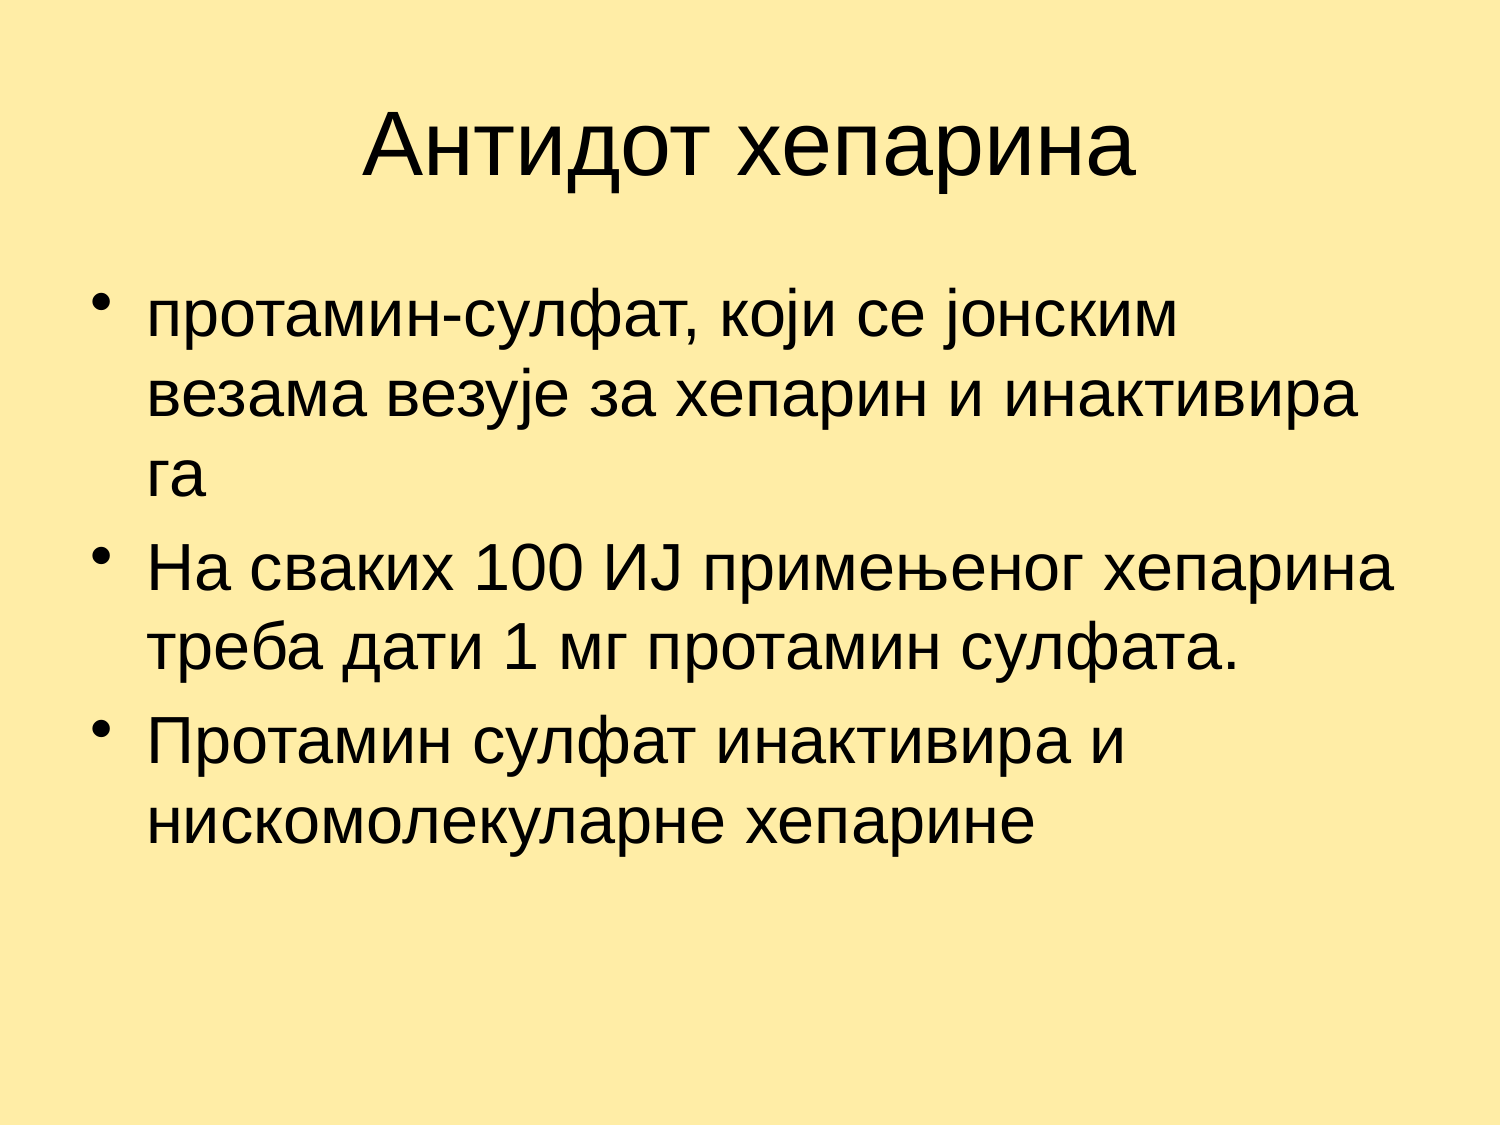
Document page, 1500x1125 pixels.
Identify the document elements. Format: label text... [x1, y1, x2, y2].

title Антидот хепарина [74, 44, 1426, 233]
list протамин-сулфат, који се јонским везама везује за хепарин и инактивира га На сваких 100 ИЈ примењеног хепарина треба дати 1 мг протамин сулфата. Протамин сулфат инактивира и нискомолекуларне хепарине [74, 262, 1426, 1006]
